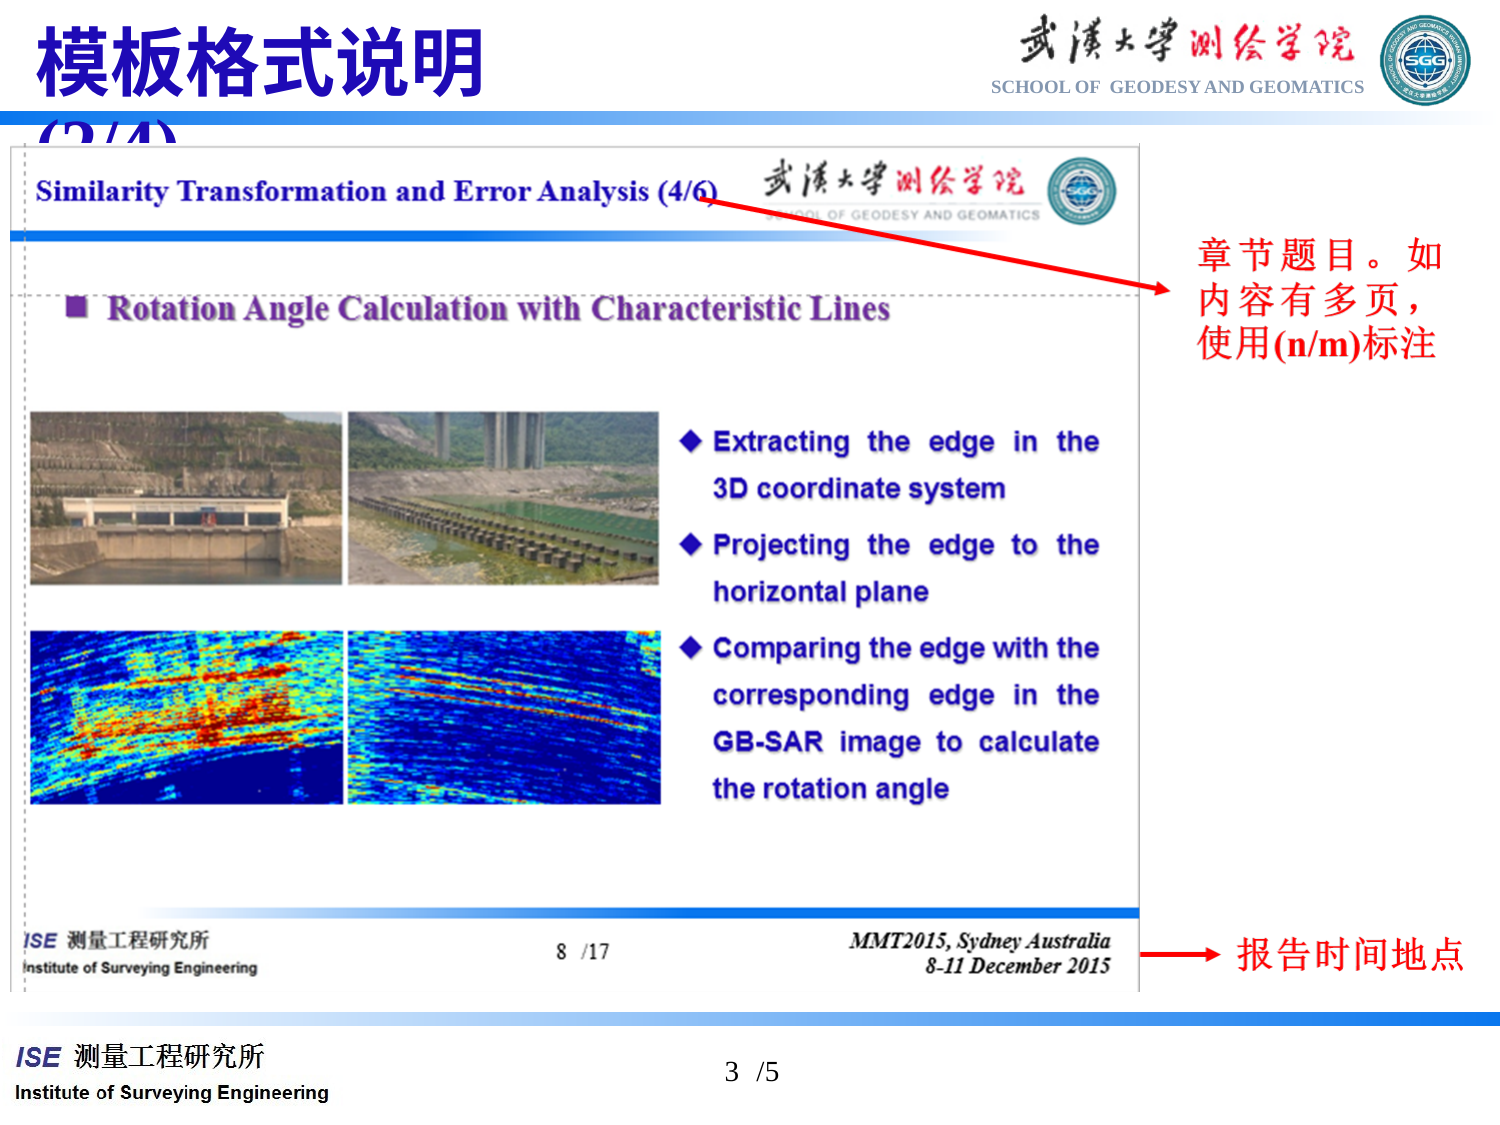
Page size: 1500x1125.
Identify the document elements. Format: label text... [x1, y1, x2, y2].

picture [10, 143, 1500, 997]
slide_number 3 [709, 1045, 790, 1106]
picture [2, 1037, 447, 1108]
list 模板格式说明 (2/4) [20, 18, 666, 91]
picture [1009, 4, 1479, 112]
